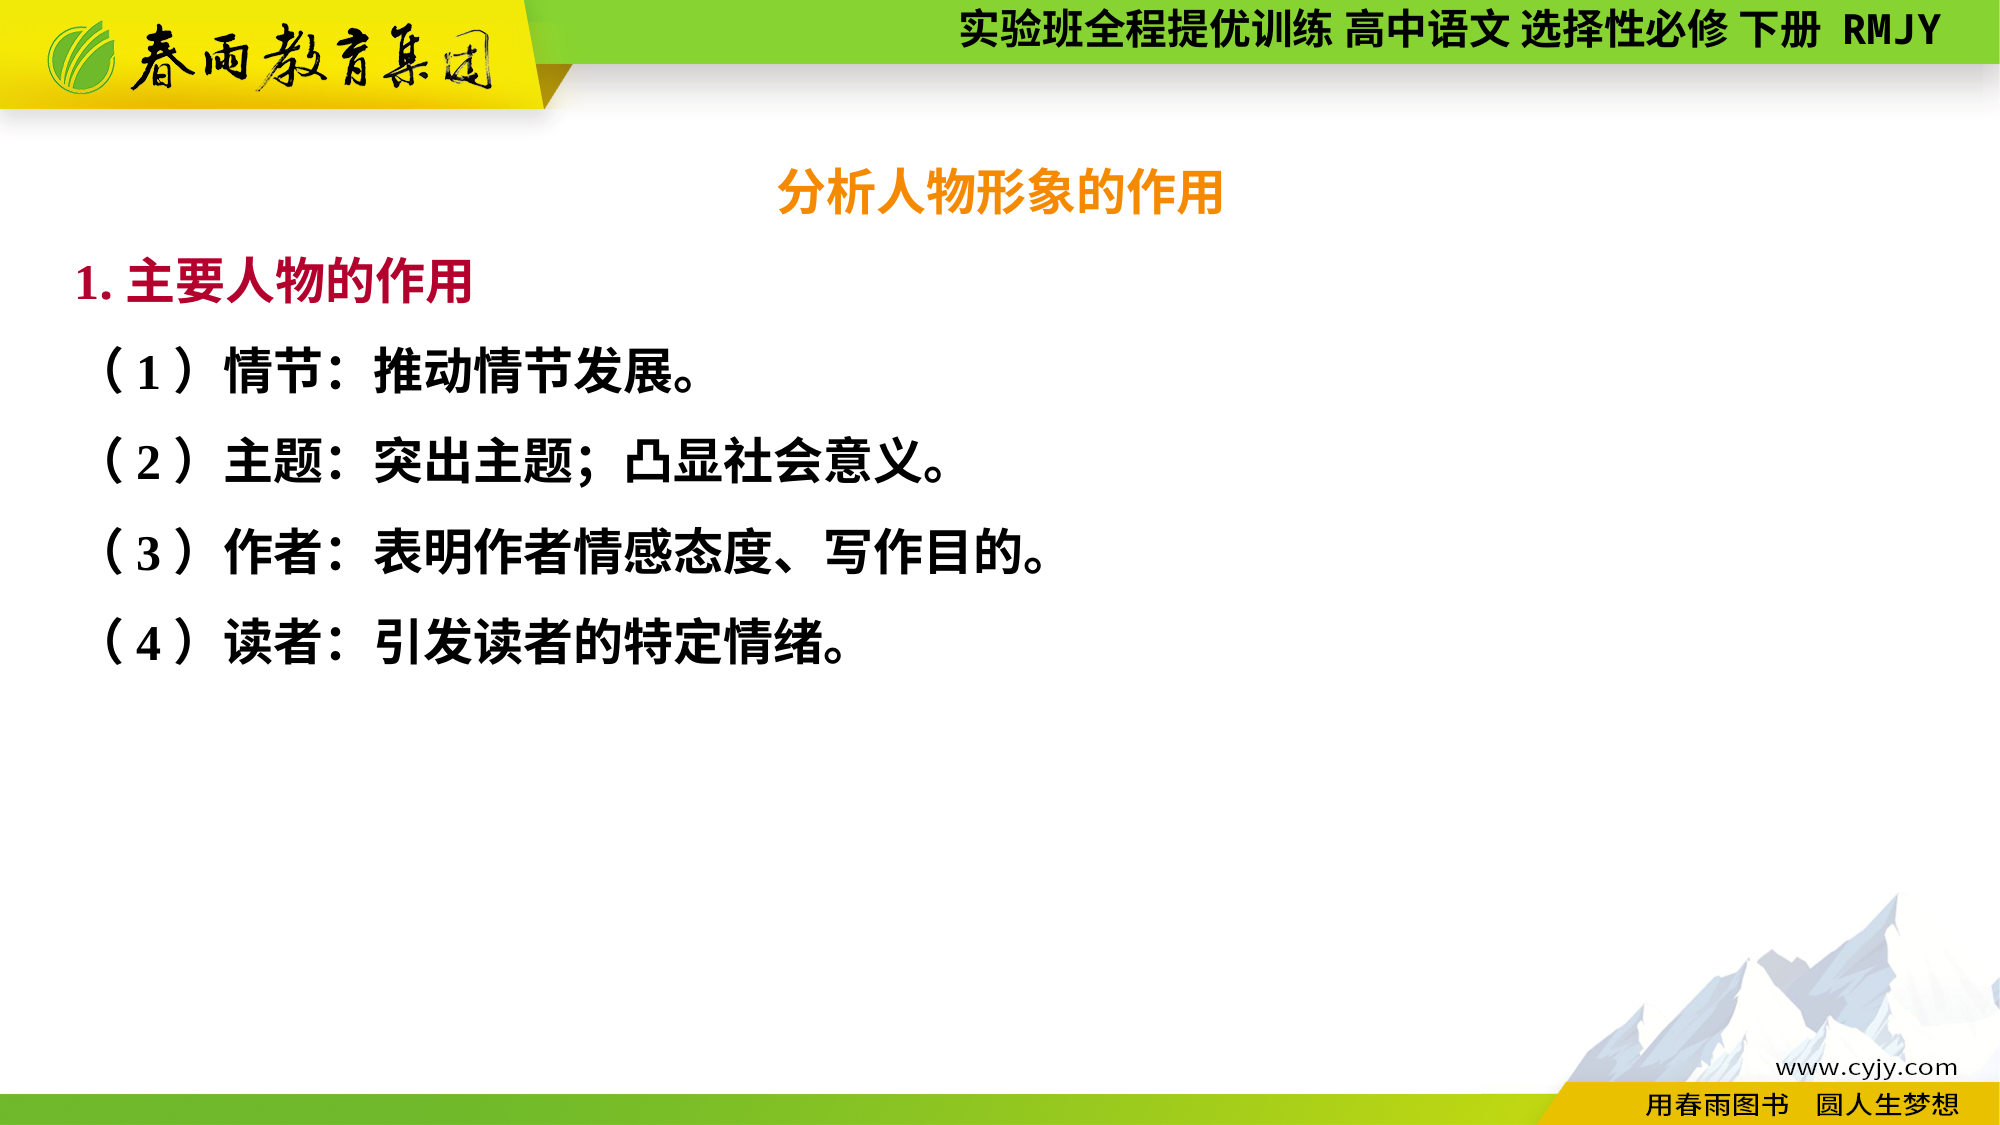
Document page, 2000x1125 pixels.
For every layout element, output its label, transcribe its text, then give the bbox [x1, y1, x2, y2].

list 分析人物形象的作用 1.主要人物的作用 （1）情节：推动情节发展。 （2）主题：突出主题；凸显社会意义。 （3）作者：表明作者情感态度、写作目的。 （4）读者：引发读者的特定情绪。 [59, 122, 1944, 672]
picture [0, 0, 2000, 1125]
